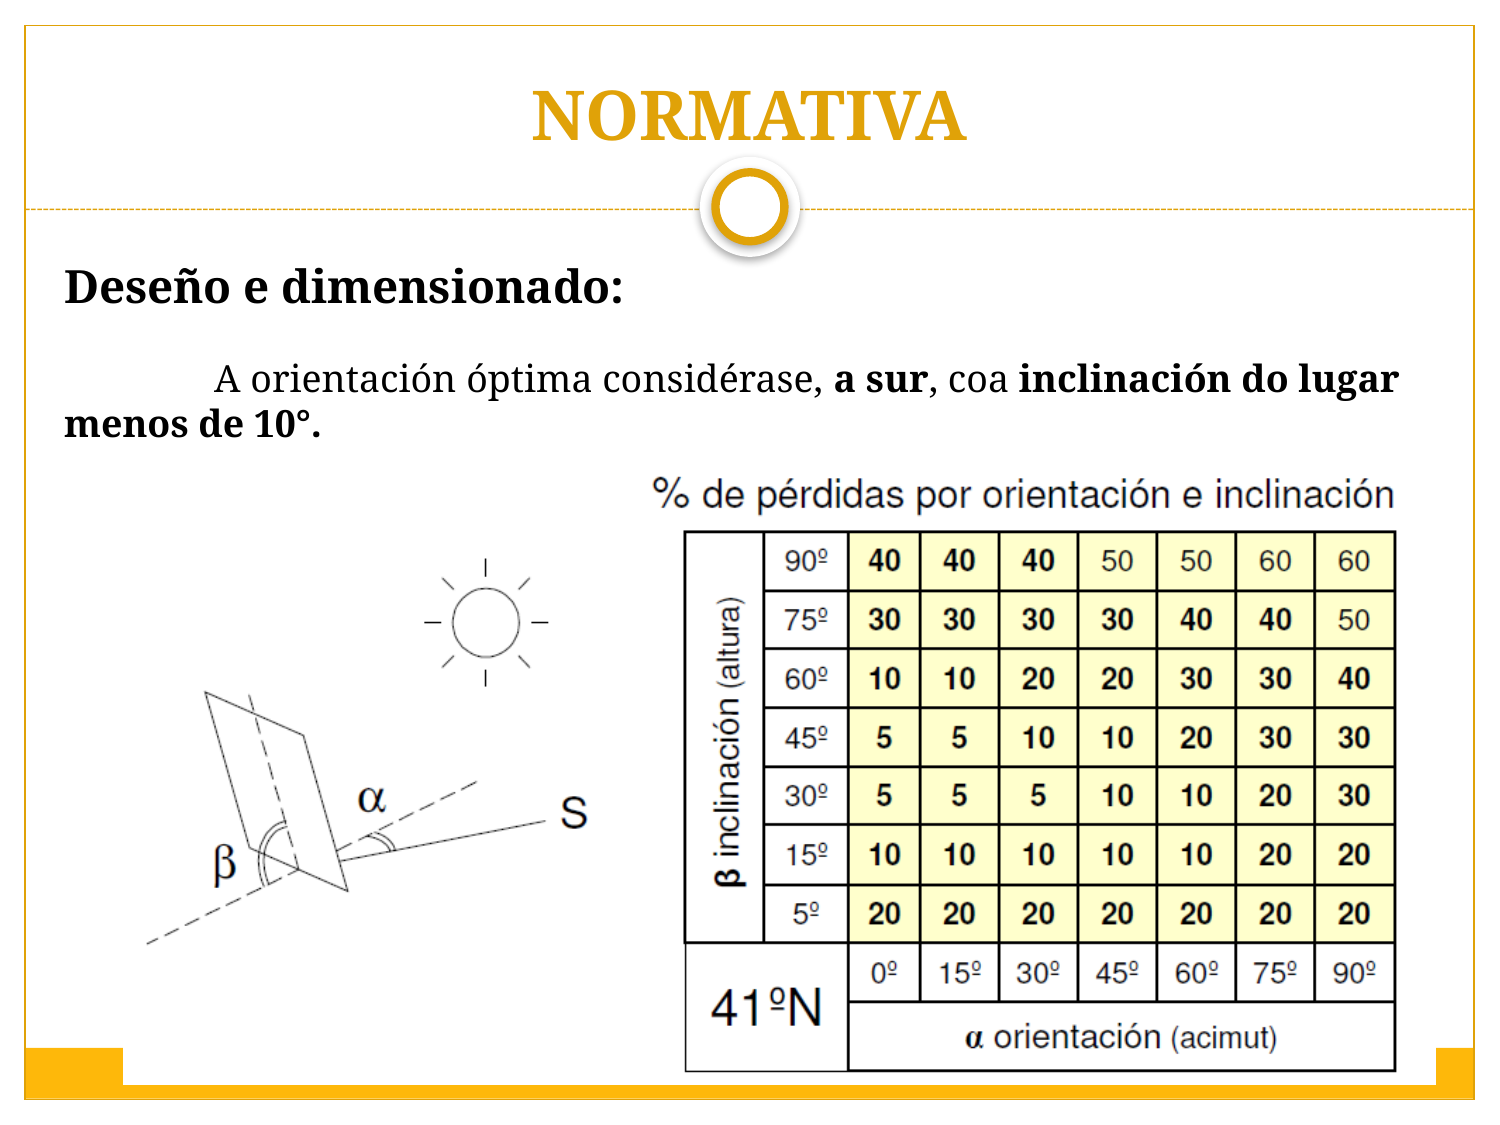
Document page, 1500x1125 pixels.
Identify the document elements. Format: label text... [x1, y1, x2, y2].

picture [123, 455, 1436, 1086]
list Deseño e dimensionado: A orientación óptima considérase, a sur, coa inclinación do lugar menos de 10°. [49, 250, 1445, 1001]
title NORMATIVA [49, 37, 1450, 162]
